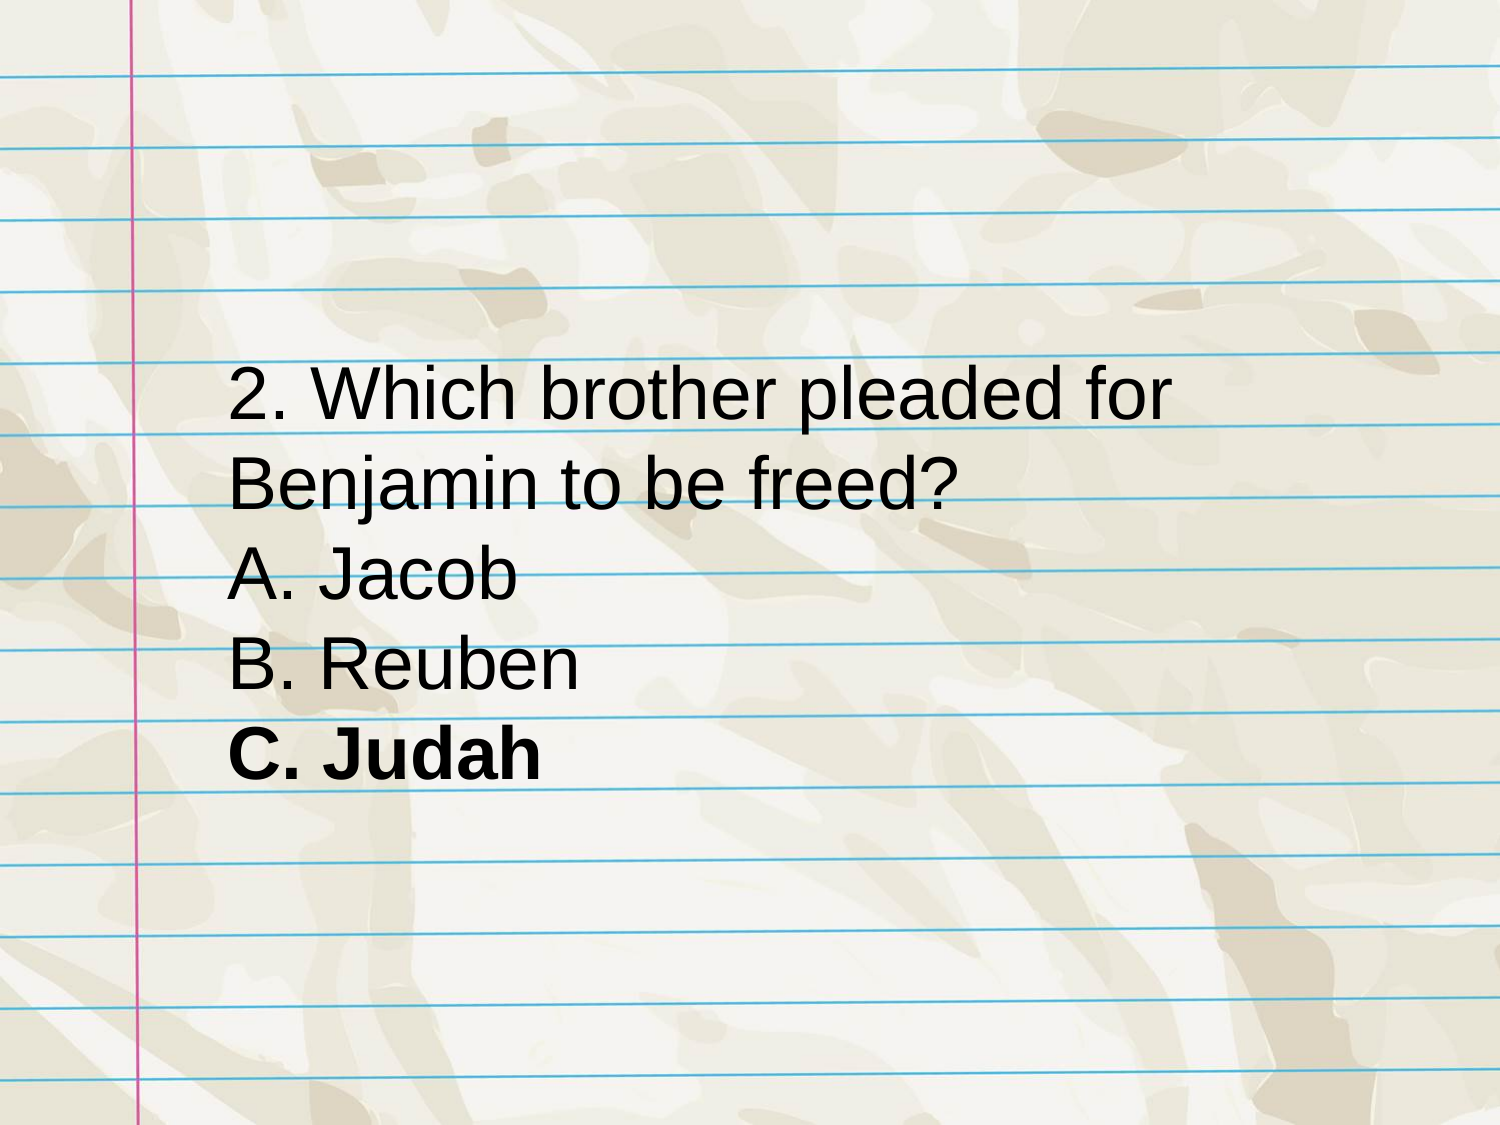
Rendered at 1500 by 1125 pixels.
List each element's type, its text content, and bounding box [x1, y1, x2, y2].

text_box 2. Which brother pleaded for Benjamin to be freed? A. Jacob B. Reuben C. Judah [212, 337, 1300, 893]
picture [0, 0, 1500, 1125]
